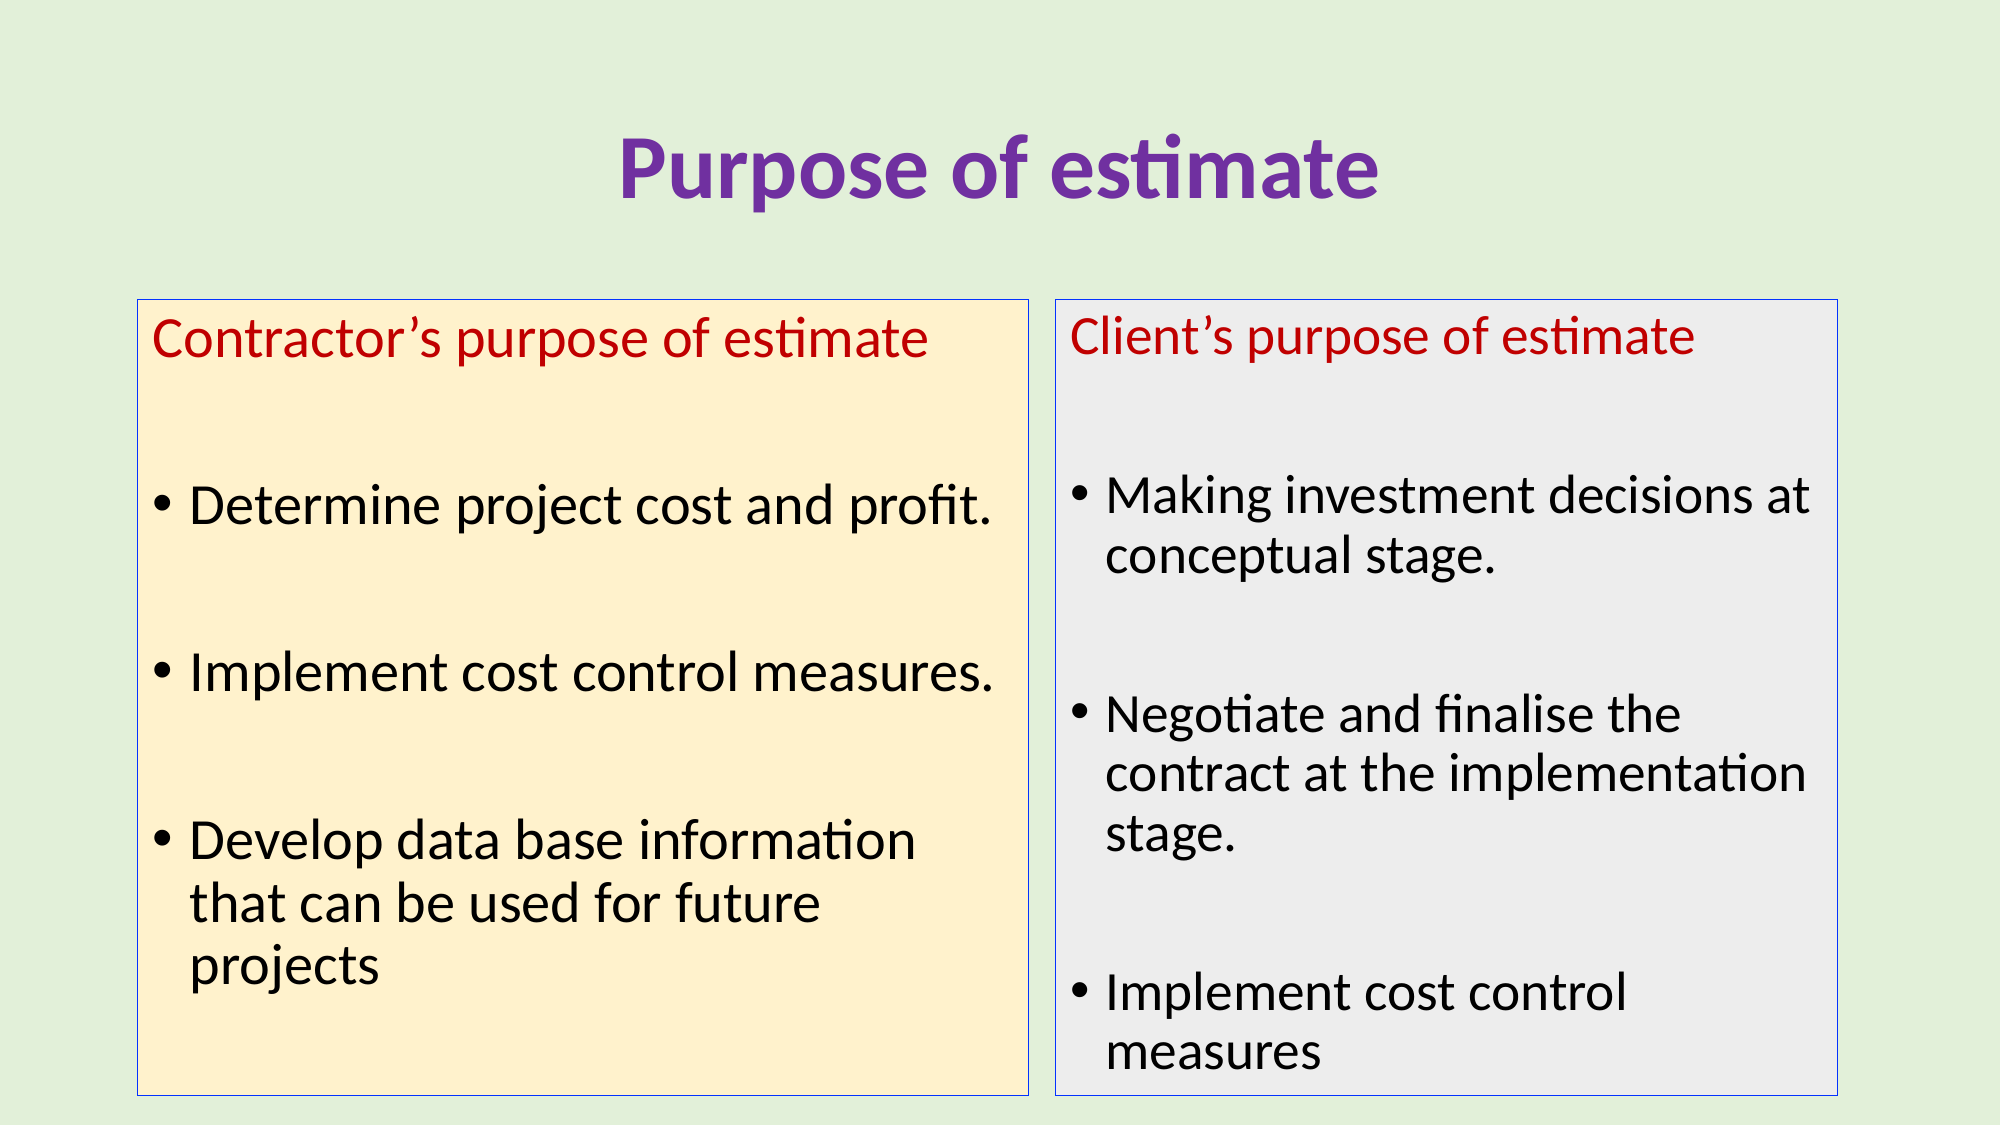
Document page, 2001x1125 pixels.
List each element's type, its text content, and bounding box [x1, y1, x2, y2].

list Contractor’s purpose of estimate Determine project cost and profit. Implement cost control measures. Develop data base information that can be used for future projects [137, 299, 1029, 1096]
text_box Client’s purpose of estimate Making investment decisions at conceptual stage. Negotiate and finalise the contract at the implementation stage. Implement cost control measures [1055, 299, 1838, 1096]
title Purpose of estimate [137, 59, 1863, 278]
